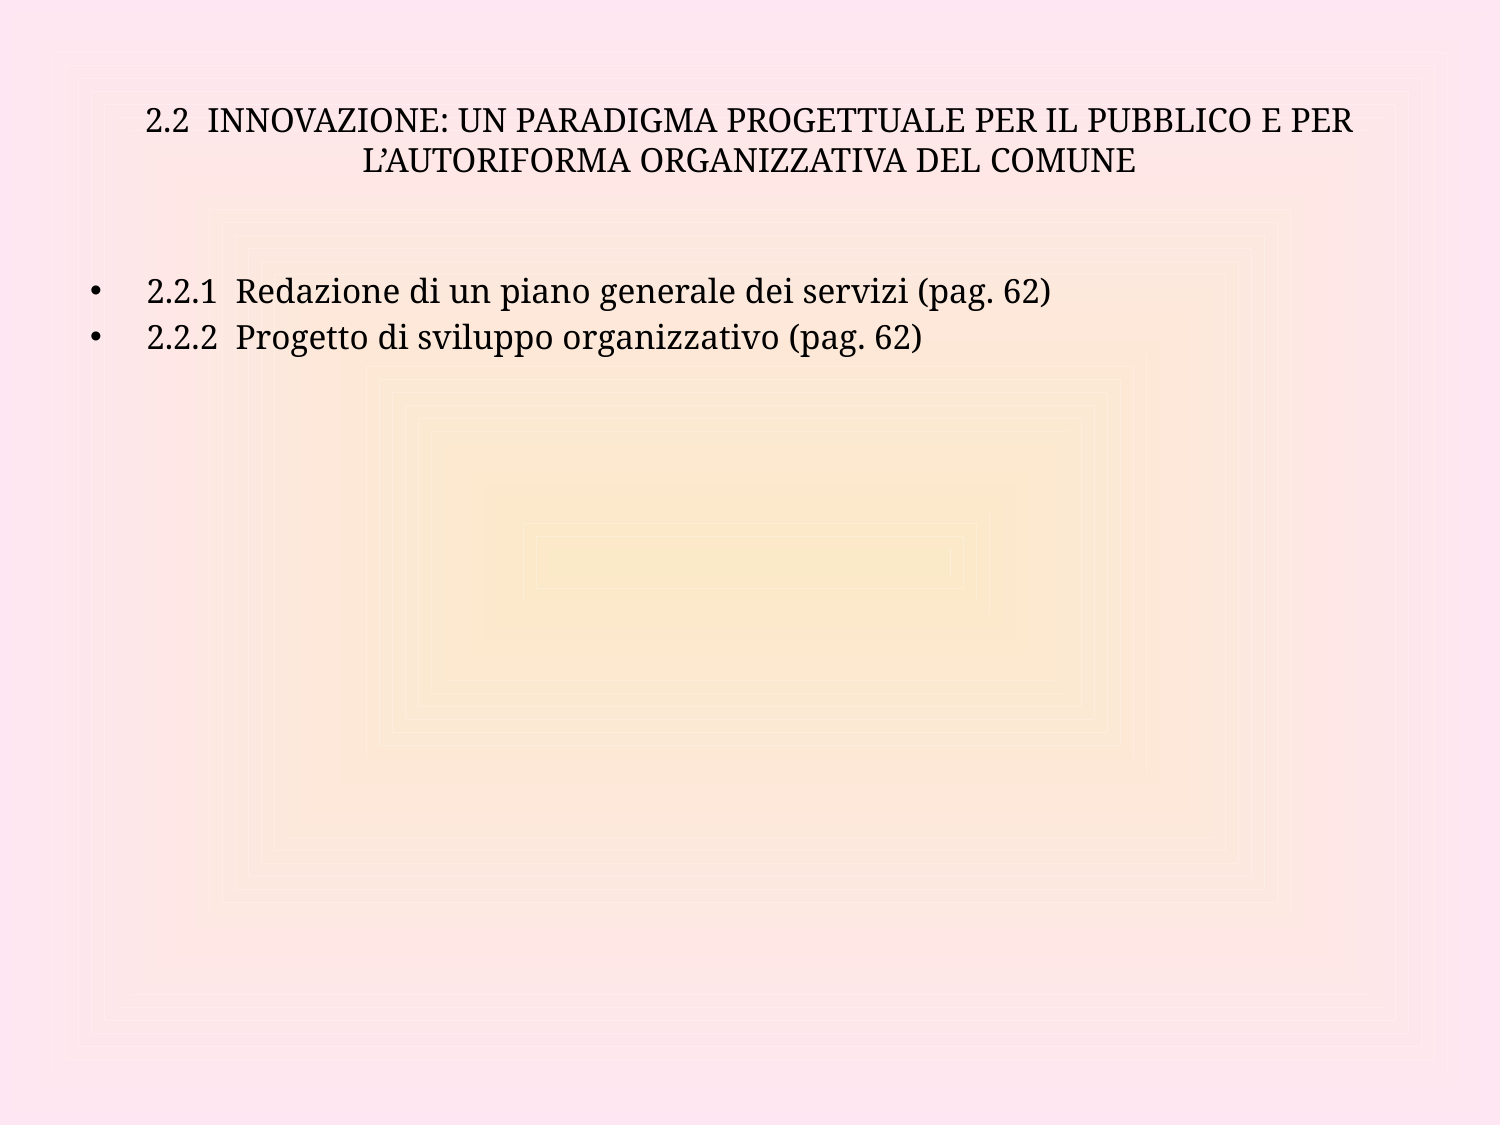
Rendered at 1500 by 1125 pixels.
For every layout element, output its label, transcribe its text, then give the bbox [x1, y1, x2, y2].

list 2.2.1 Redazione di un piano generale dei servizi (pag. 62) 2.2.2 Progetto di sviluppo organizzativo (pag. 62) [75, 262, 1425, 1005]
title 2.2 INNOVAZIONE: UN PARADIGMA PROGETTUALE PER IL PUBBLICO E PER L’AUTORIFORMA ORGANIZZATIVA DEL COMUNE [75, 45, 1425, 233]
